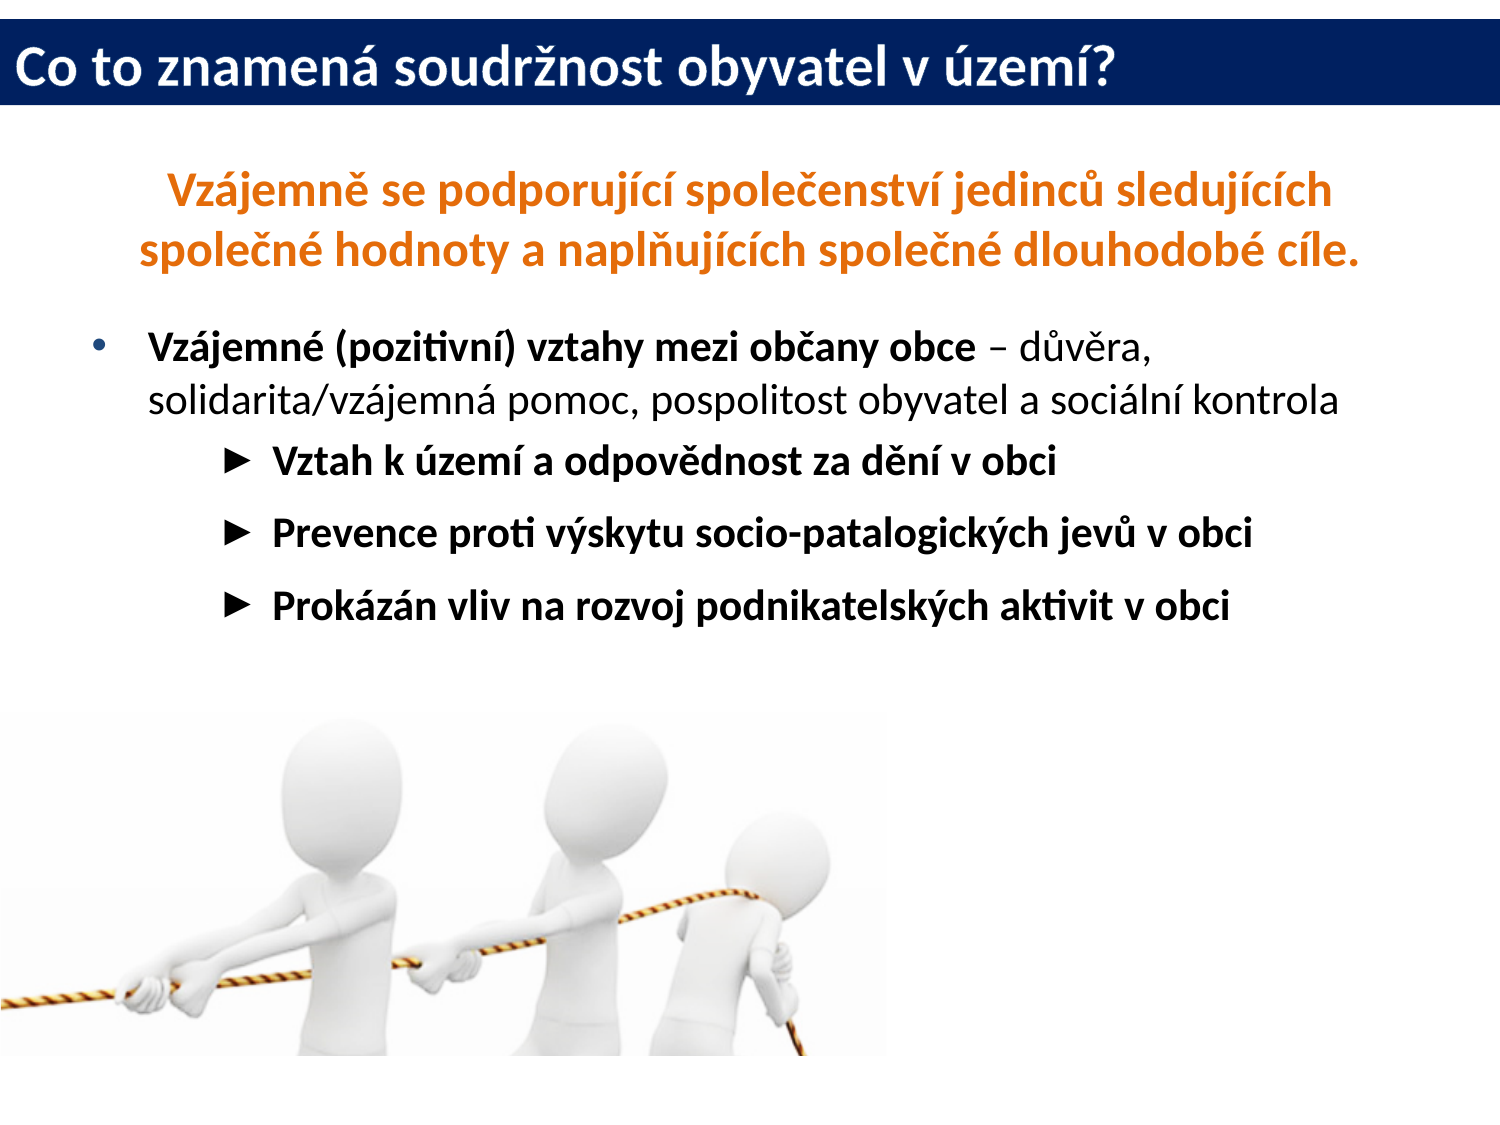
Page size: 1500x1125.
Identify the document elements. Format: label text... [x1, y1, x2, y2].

title Co to znamená soudržnost obyvatel v území? [0, 19, 1500, 106]
list Vzájemně se podporující společenství jedinců sledujících společné hodnoty a naplňujících společné dlouhodobé cíle. Vzájemné (pozitivní) vztahy mezi občany obce – důvěra, solidarita/vzájemná pomoc, pospolitost obyvatel a sociální kontrola Vztah k území a odpovědnost za dění v obci Prevence proti výskytu socio-patalogických jevů v obci Prokázán vliv na rozvoj podnikatelských aktivit v obci [76, 149, 1425, 1005]
picture [0, 712, 887, 1056]
